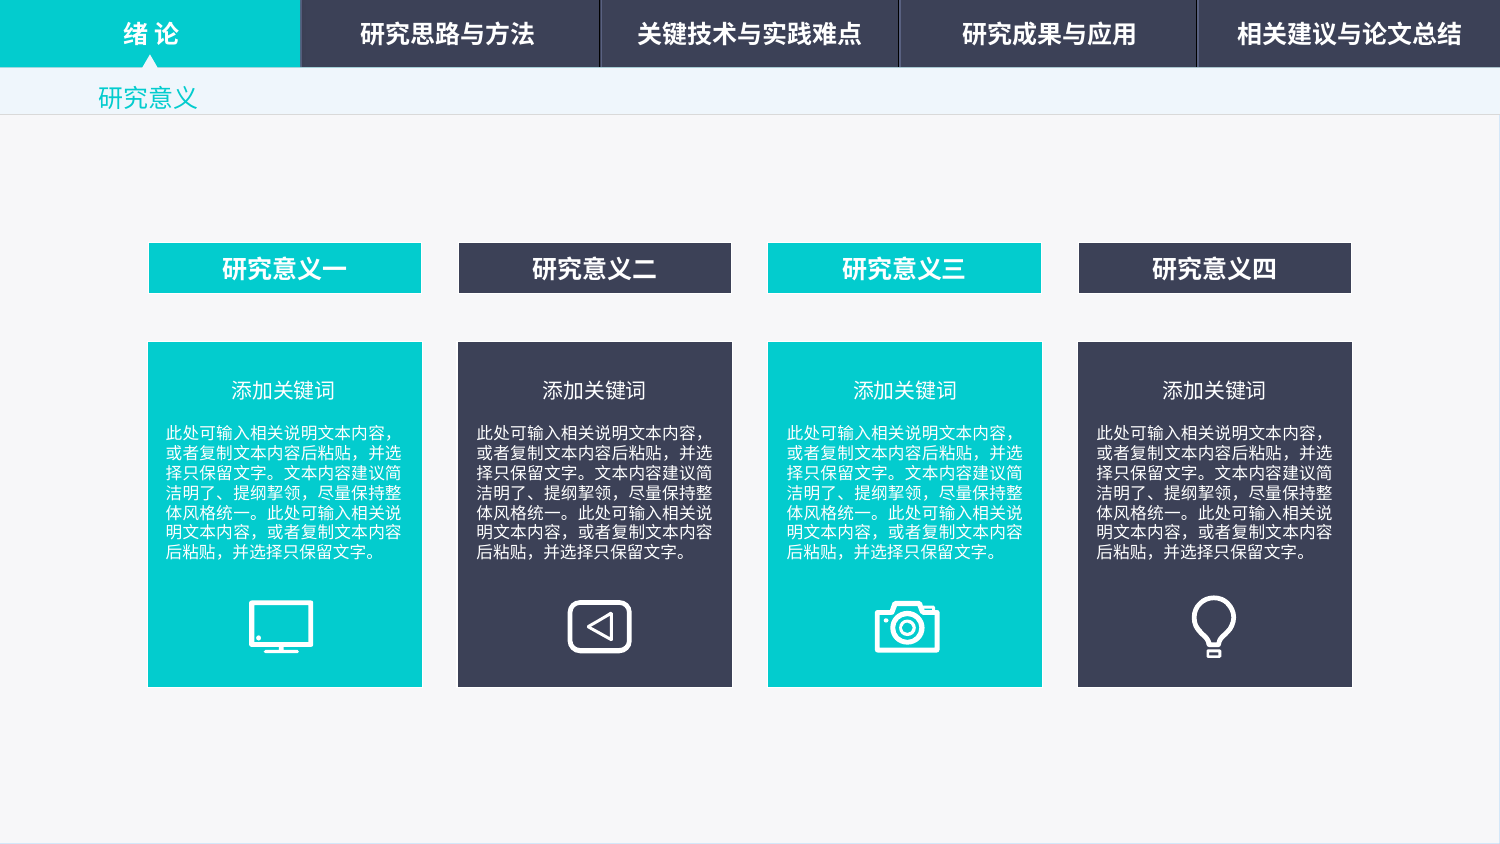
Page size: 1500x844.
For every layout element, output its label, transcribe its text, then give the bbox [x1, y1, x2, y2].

text_box 研究意义 [83, 59, 214, 120]
text_box [874, 600, 940, 653]
text_box [147, 341, 423, 688]
text_box 研究意义二 [458, 242, 732, 294]
text_box 添加关键词 此处可输入相关说明文本内容，或者复制文本内容后粘贴，并选择只保留文字。文本内容建议简洁明了、提纲挈领，尽量保持整体风格统一。此处可输入相关说明文本内容，或者复制文本内容后粘贴，并选择只保留文字。 [1096, 377, 1333, 563]
text_box [1191, 595, 1237, 648]
text_box 研究意义一 [148, 242, 422, 294]
text_box [767, 341, 1043, 688]
text_box 绪 论 [0, 9, 297, 59]
text_box 添加关键词 此处可输入相关说明文本内容，或者复制文本内容后粘贴，并选择只保留文字。文本内容建议简洁明了、提纲挈领，尽量保持整体风格统一。此处可输入相关说明文本内容，或者复制文本内容后粘贴，并选择只保留文字。 [165, 377, 402, 563]
text_box [457, 341, 733, 688]
text_box 研究思路与方法 [297, 9, 599, 59]
text_box [1077, 341, 1353, 688]
text_box 添加关键词 此处可输入相关说明文本内容，或者复制文本内容后粘贴，并选择只保留文字。文本内容建议简洁明了、提纲挈领，尽量保持整体风格统一。此处可输入相关说明文本内容，或者复制文本内容后粘贴，并选择只保留文字。 [786, 377, 1024, 563]
text_box [567, 600, 632, 654]
text_box 相关建议与论文总结 [1199, 9, 1500, 59]
text_box 研究意义四 [1078, 242, 1352, 294]
text_box 添加关键词 此处可输入相关说明文本内容，或者复制文本内容后粘贴，并选择只保留文字。文本内容建议简洁明了、提纲挈领，尽量保持整体风格统一。此处可输入相关说明文本内容，或者复制文本内容后粘贴，并选择只保留文字。 [476, 377, 713, 563]
text_box [249, 600, 314, 654]
text_box 研究意义三 [767, 242, 1042, 294]
text_box 研究成果与应用 [899, 9, 1199, 59]
text_box [1206, 649, 1222, 658]
text_box 关键技术与实践难点 [599, 9, 899, 59]
